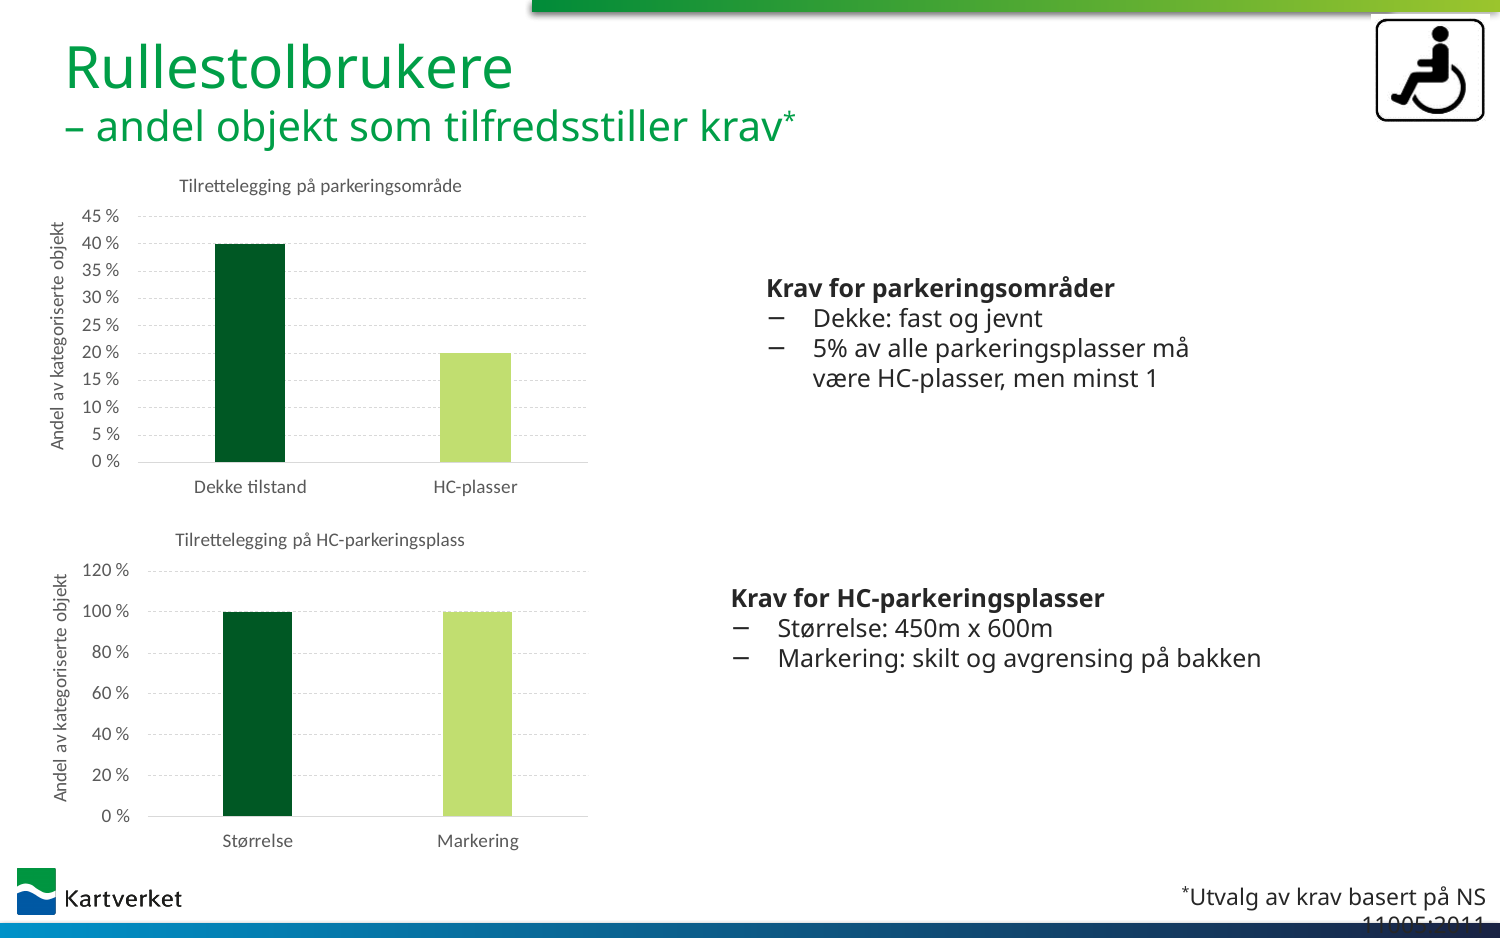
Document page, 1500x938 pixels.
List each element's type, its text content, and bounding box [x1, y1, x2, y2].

text_box *Utvalg av krav basert på NS 11005:2011 [1068, 873, 1500, 938]
text_box Krav for parkeringsområder Dekke: fast og jevnt 5% av alle parkeringsplasser må være HC-plasser, men minst 1 [751, 264, 1232, 400]
text_box Rullestolbrukere – andel objekt som tilfredsstiller krav* [49, 23, 1431, 158]
picture [1371, 13, 1491, 127]
picture [41, 166, 599, 505]
text_box Krav for HC-parkeringsplasser Størrelse: 450m x 600m Markering: skilt og avgrensing på bakken [715, 574, 1278, 680]
picture [41, 520, 599, 859]
